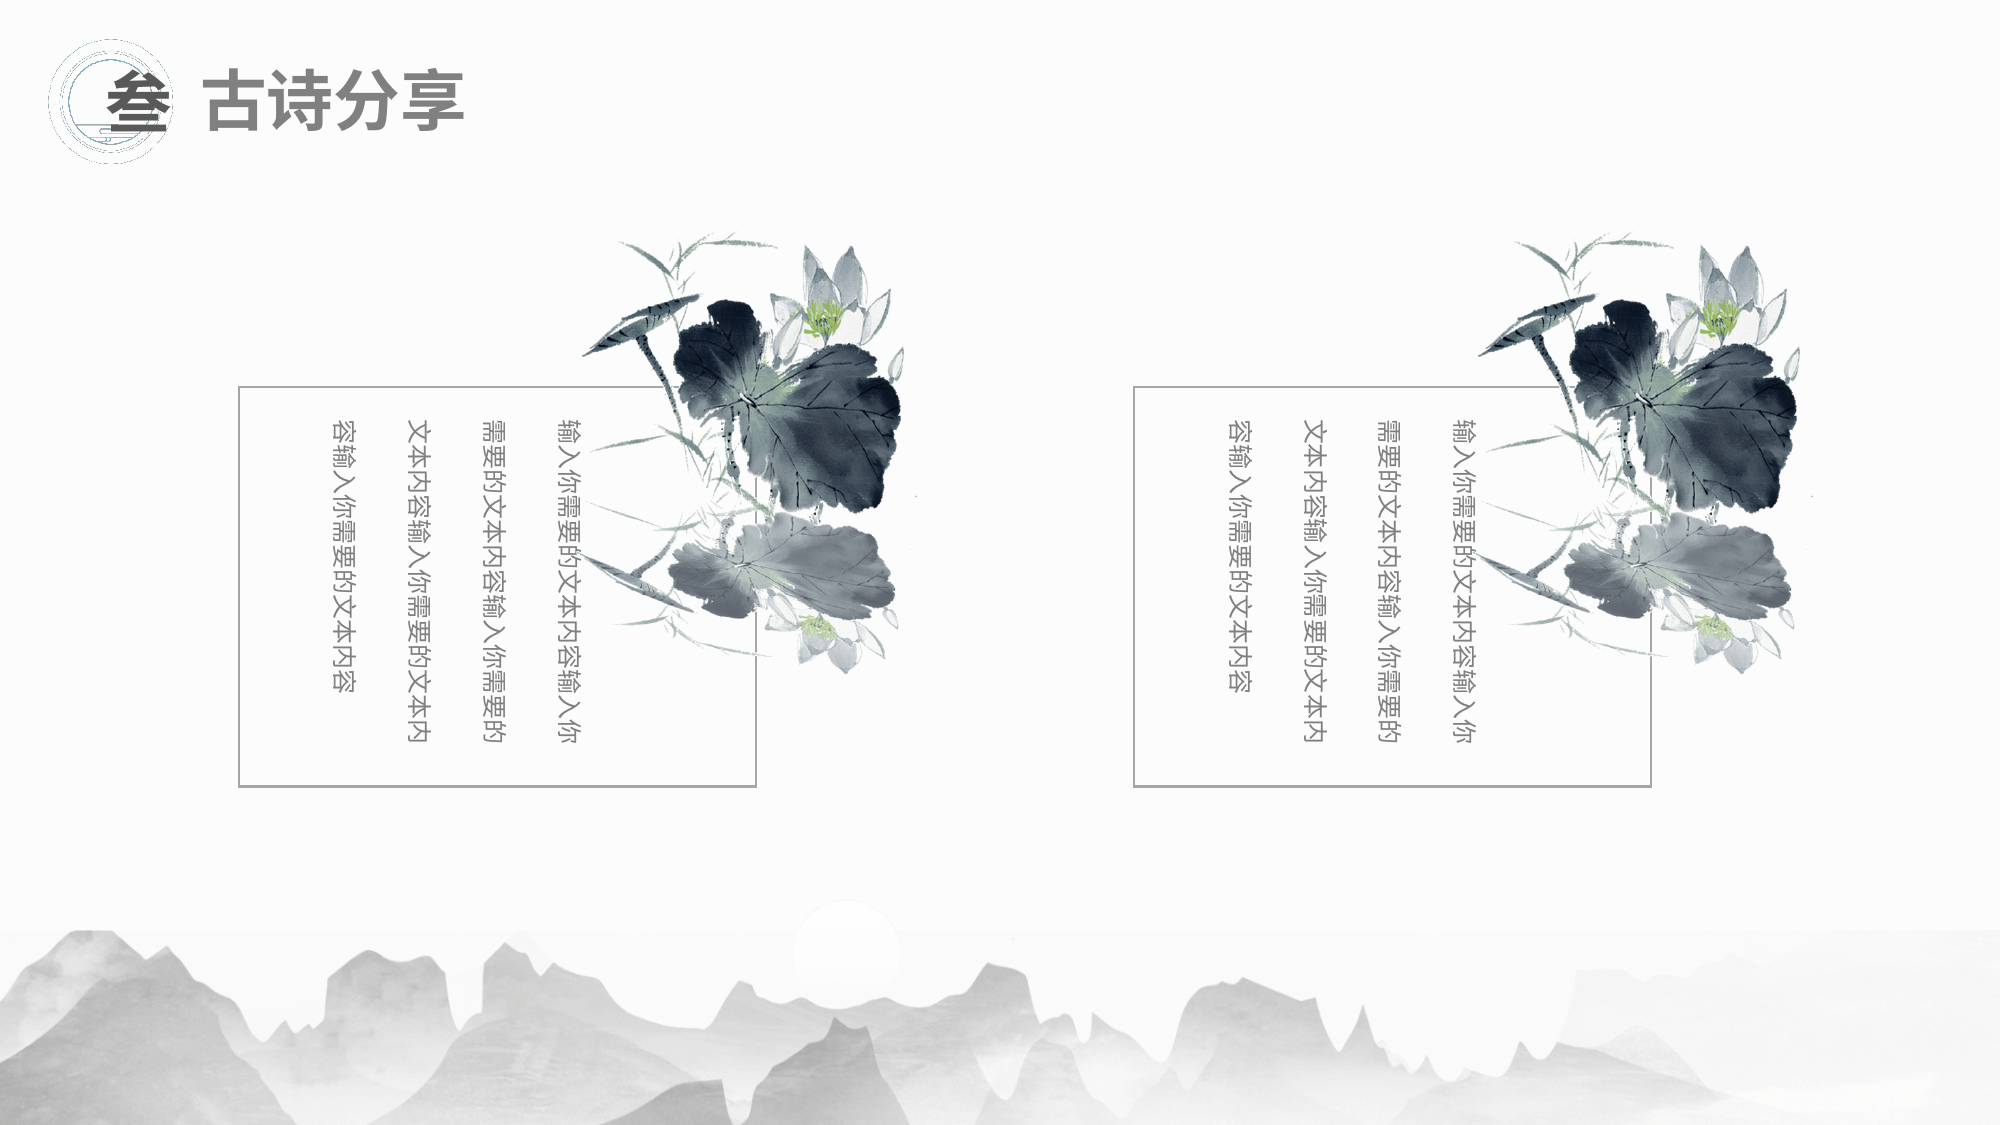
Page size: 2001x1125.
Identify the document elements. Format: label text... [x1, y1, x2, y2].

text_box [0, 0, 2000, 828]
text_box [1133, 386, 1652, 788]
text_box 古诗分享 [186, 51, 556, 146]
picture [0, 828, 2000, 1125]
picture [35, 27, 186, 177]
picture [549, 188, 962, 685]
text_box [238, 386, 757, 788]
picture [1445, 188, 1858, 685]
